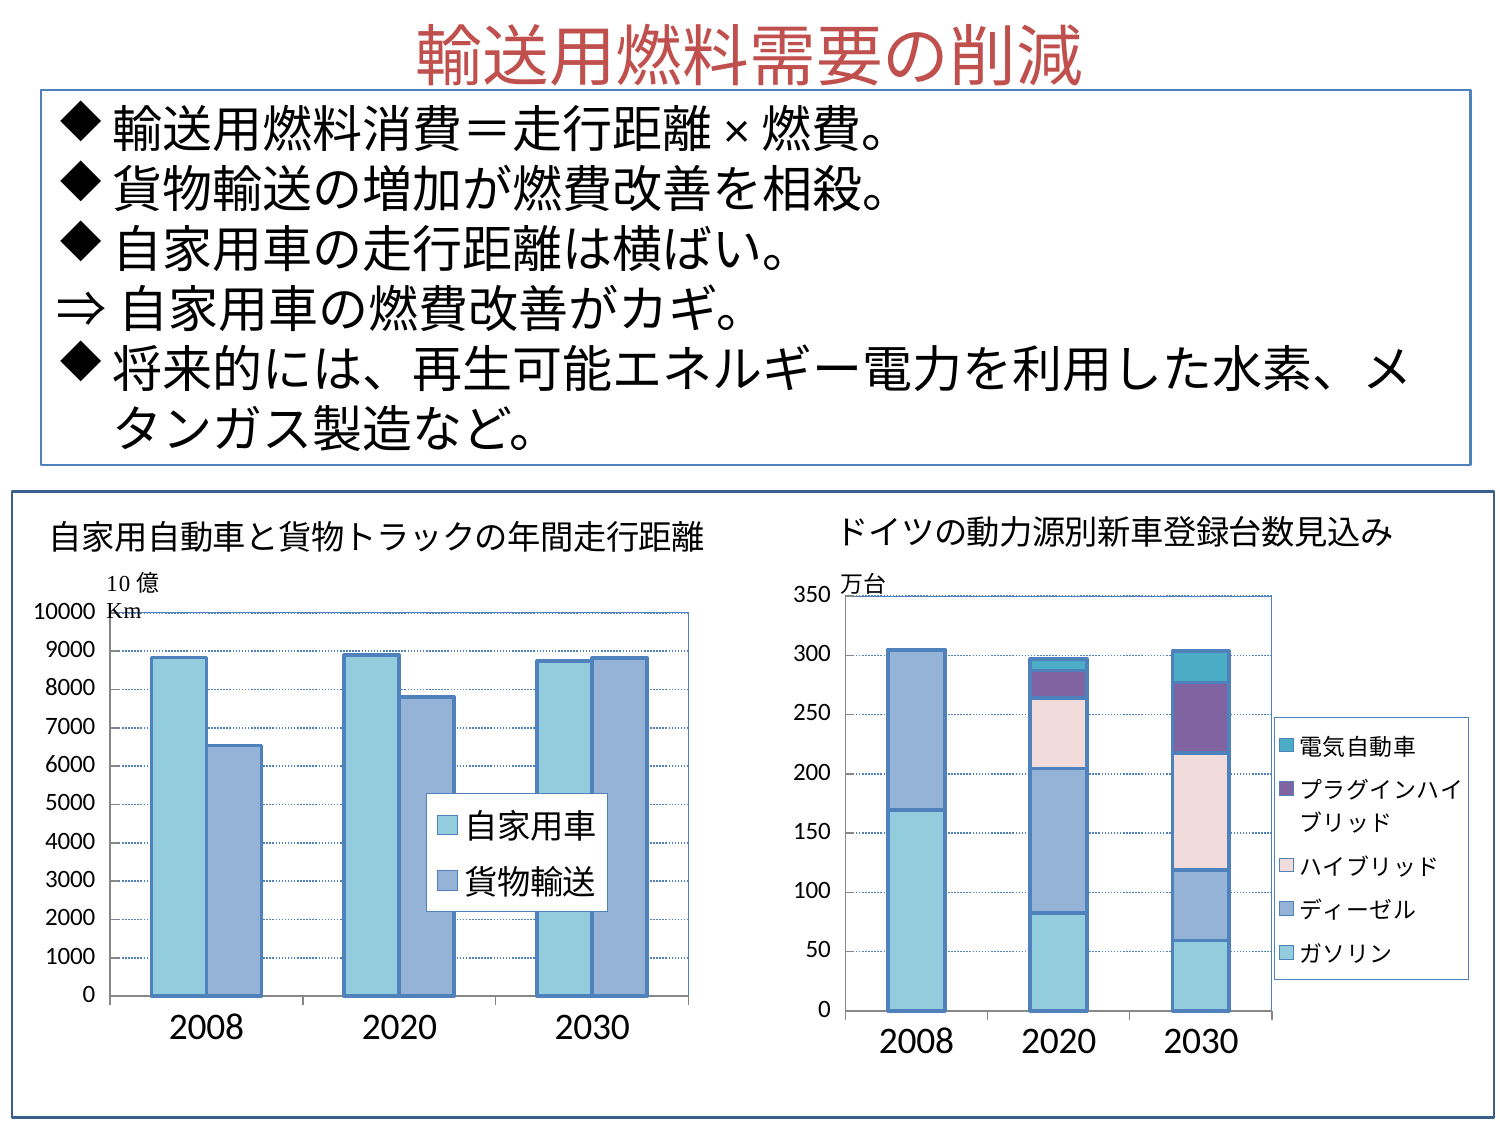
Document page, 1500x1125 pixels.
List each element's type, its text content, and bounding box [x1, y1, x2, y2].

text_box [10, 490, 1496, 1120]
text_box 輸送用燃料消費＝走行距離×燃費。 貨物輸送の増加が燃費改善を相殺。 自家用車の走行距離は横ばい。 ⇒自家用車の燃費改善がカギ。 将来的には、再生可能エネルギー電力を利用した水素、メタンガス製造など。 [41, 89, 1471, 465]
chart [17, 491, 737, 1102]
chart [757, 491, 1478, 1102]
text_box 輸送用燃料需要の削減 [64, 5, 1435, 101]
